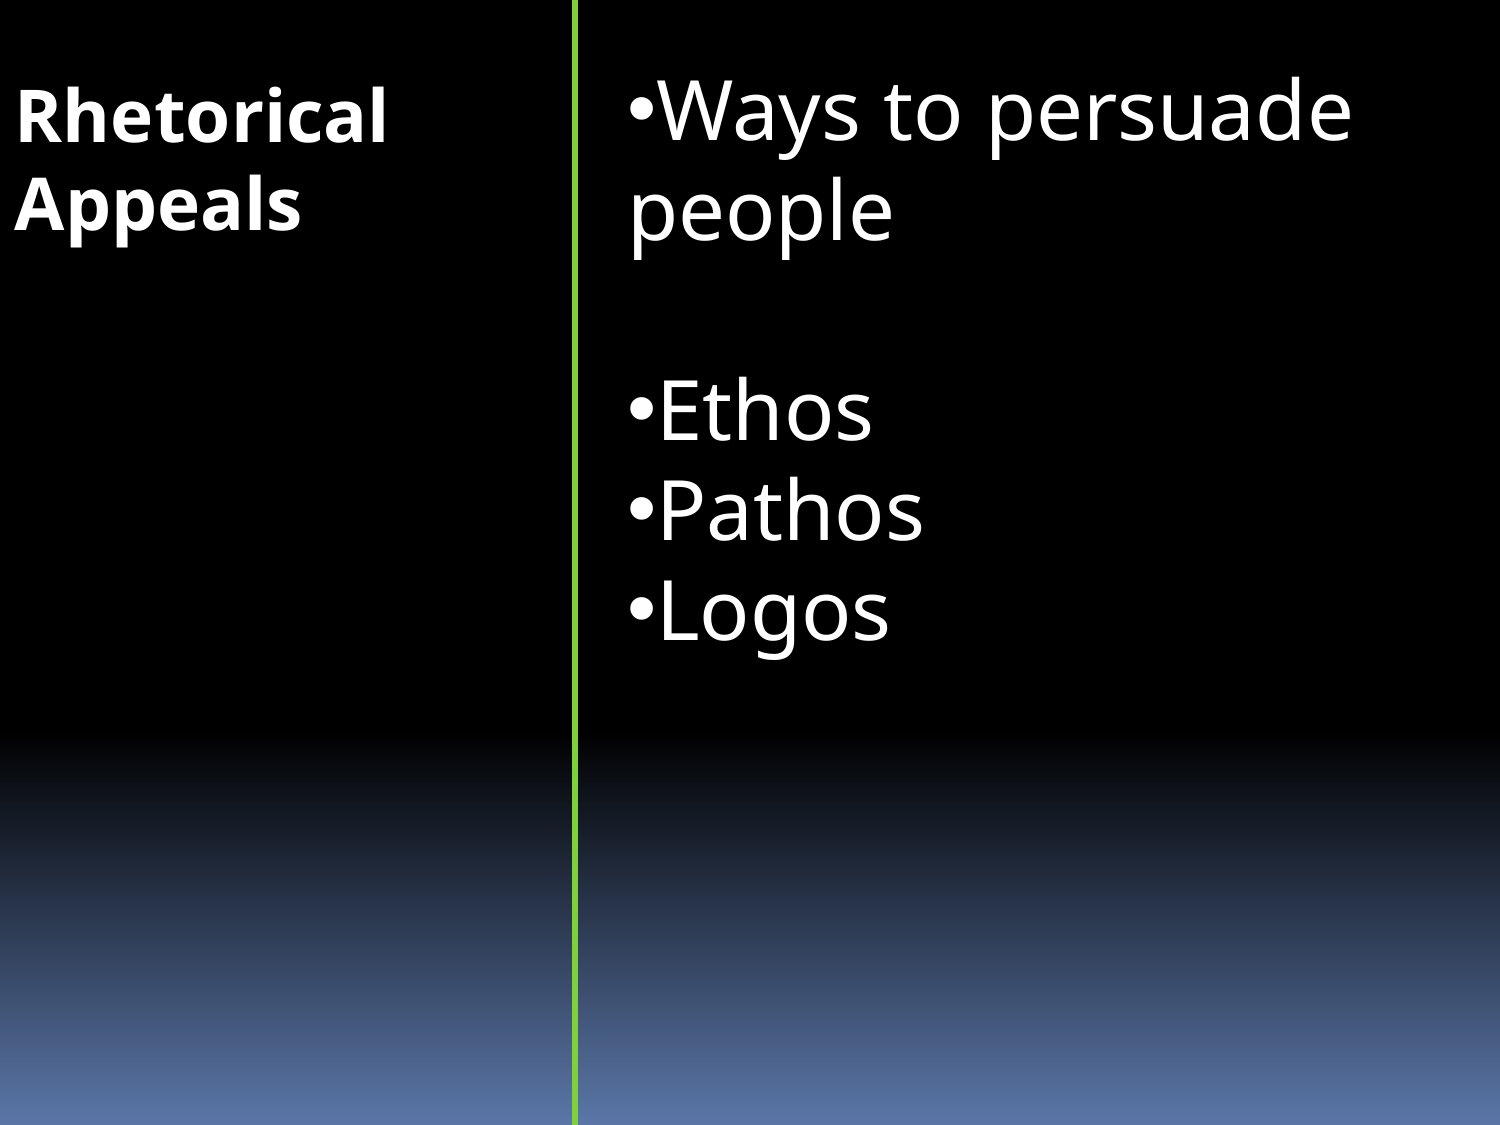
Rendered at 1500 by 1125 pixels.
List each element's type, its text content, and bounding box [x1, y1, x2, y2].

text_box Ways to persuade people Ethos Pathos Logos [612, 49, 1500, 665]
text_box Rhetorical Appeals [0, 62, 550, 343]
